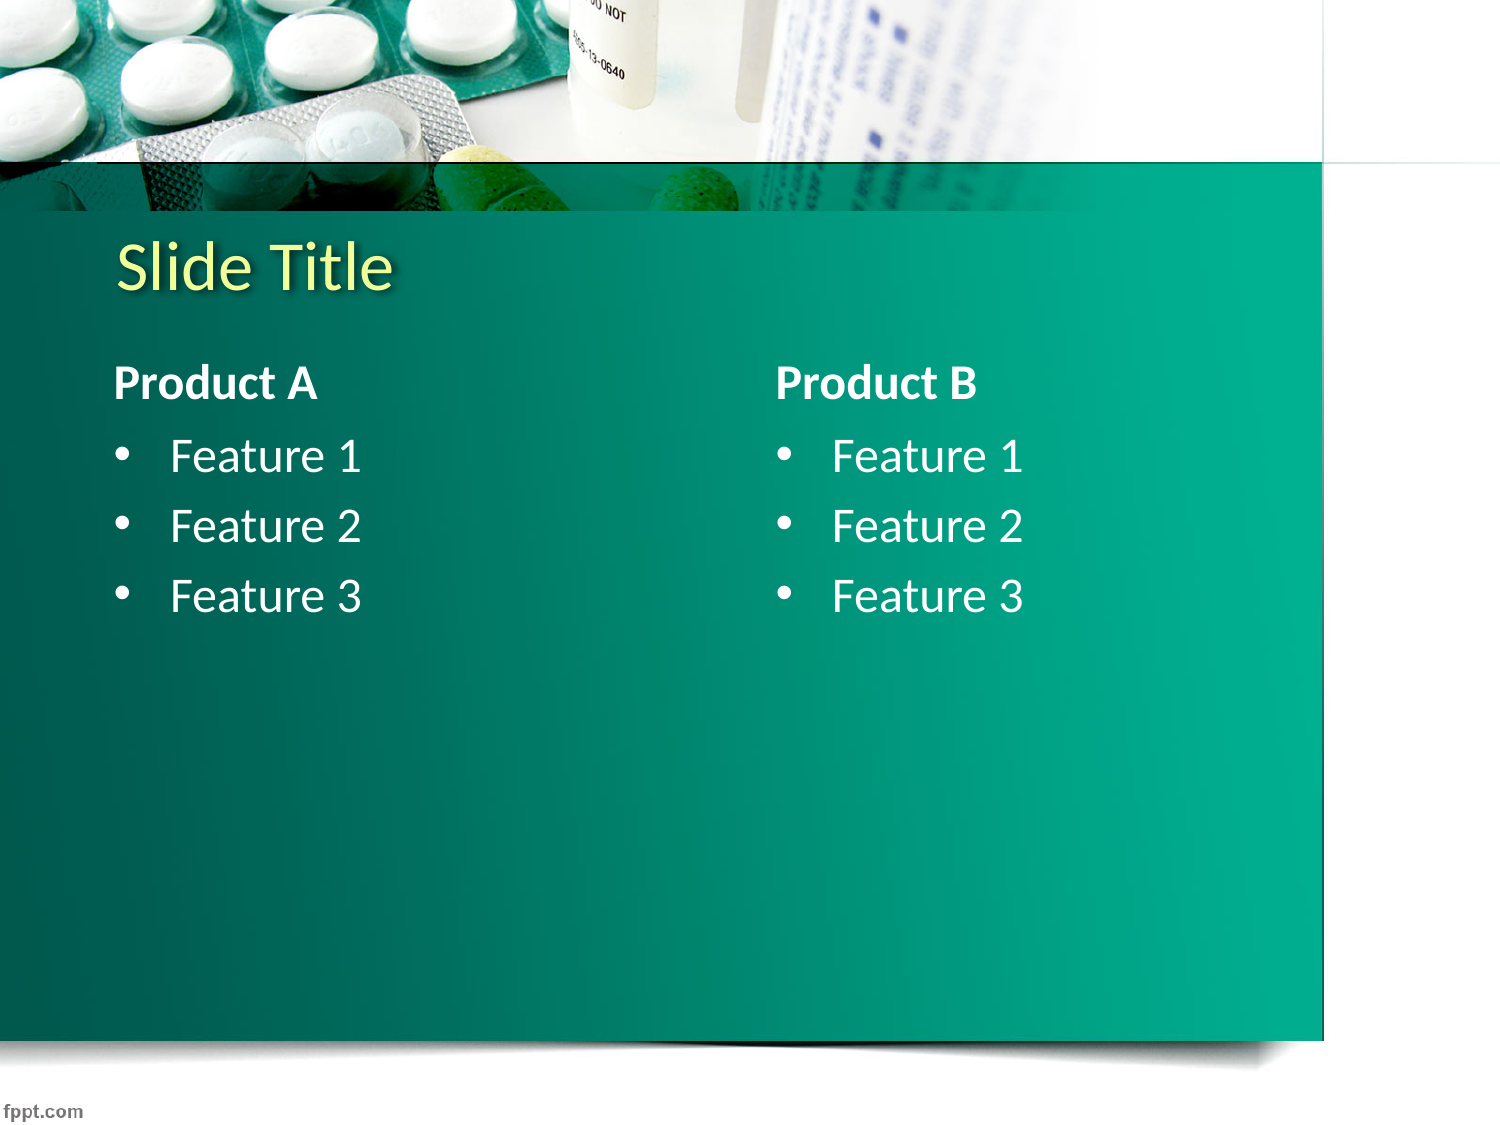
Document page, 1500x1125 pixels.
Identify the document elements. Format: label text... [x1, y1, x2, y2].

list Feature 1 Feature 2 Feature 3 [98, 415, 760, 914]
list Product A [98, 311, 760, 415]
list Feature 1 Feature 2 Feature 3 [760, 415, 1424, 914]
picture [0, 0, 1500, 1125]
list Product B [760, 311, 1424, 415]
title Slide Title [101, 211, 1452, 312]
